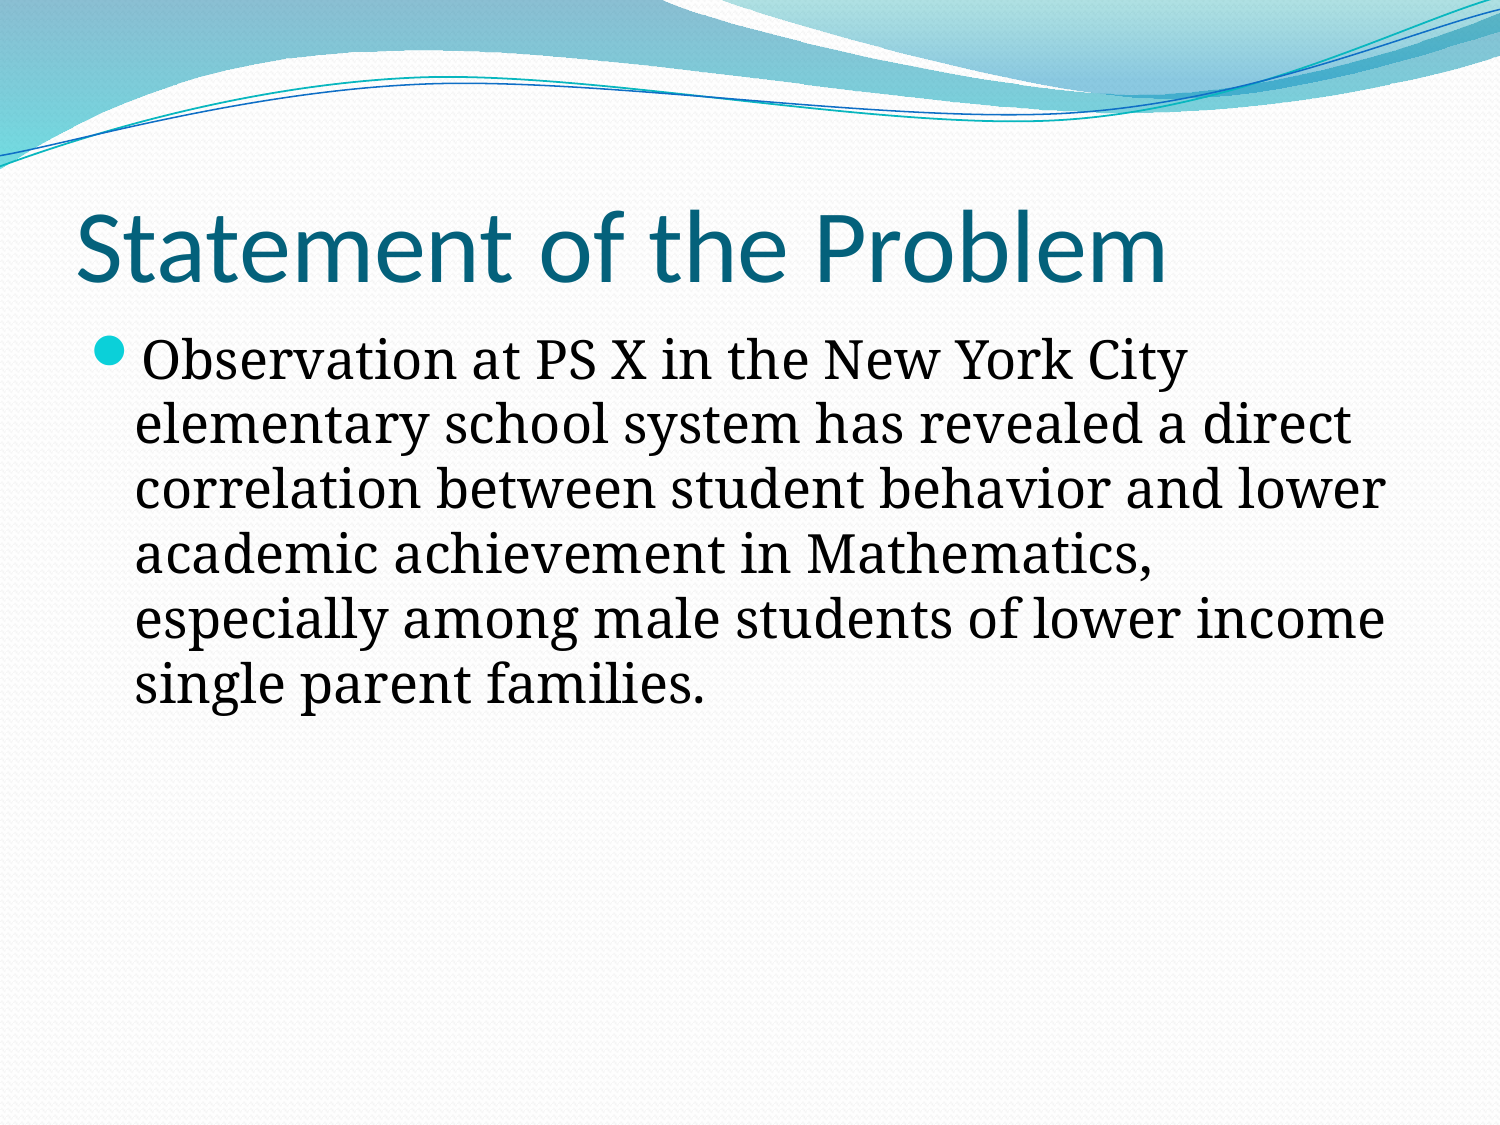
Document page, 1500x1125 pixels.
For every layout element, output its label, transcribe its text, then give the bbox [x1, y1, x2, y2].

title Statement of the Problem [74, 115, 1426, 304]
list Observation at PS X in the New York City elementary school system has revealed a direct correlation between student behavior and lower academic achievement in Mathematics, especially among male students of lower income single parent families. [74, 317, 1426, 1038]
